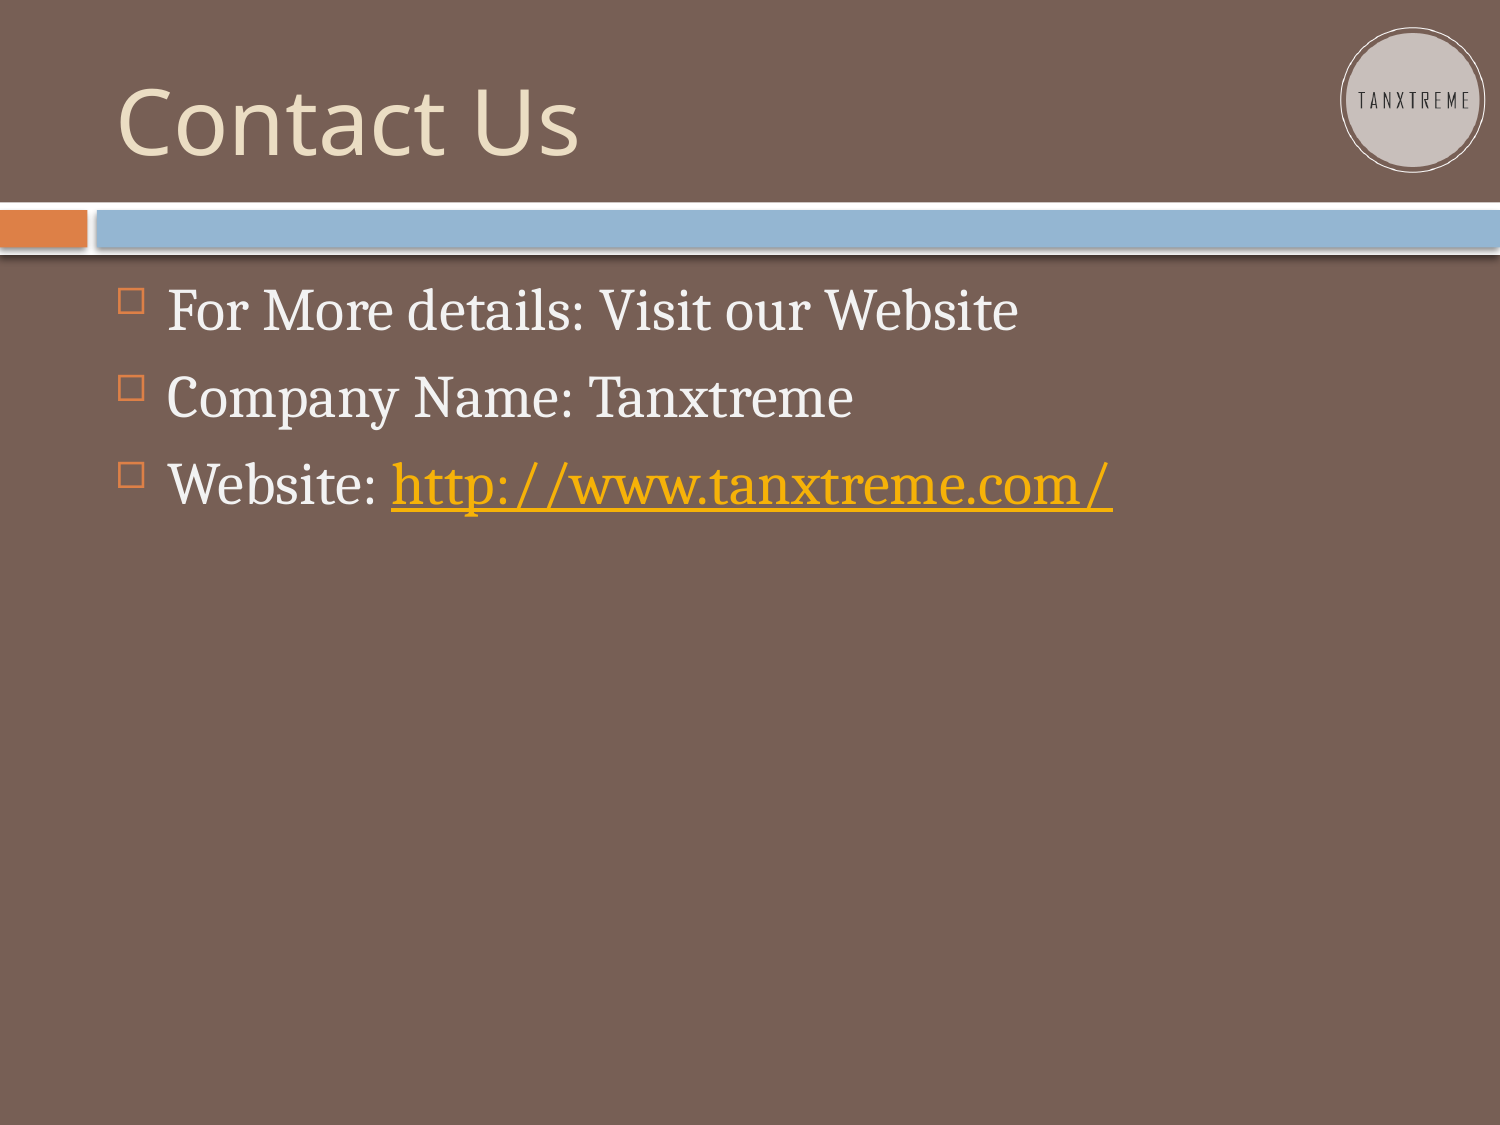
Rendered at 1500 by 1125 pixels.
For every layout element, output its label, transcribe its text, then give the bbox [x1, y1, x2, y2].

list For More details: Visit our Website Company Name: Tanxtreme Website: http://www.tanxtreme.com/ [100, 262, 1438, 1000]
picture [1337, 24, 1488, 176]
title Contact Us [100, 37, 1438, 200]
